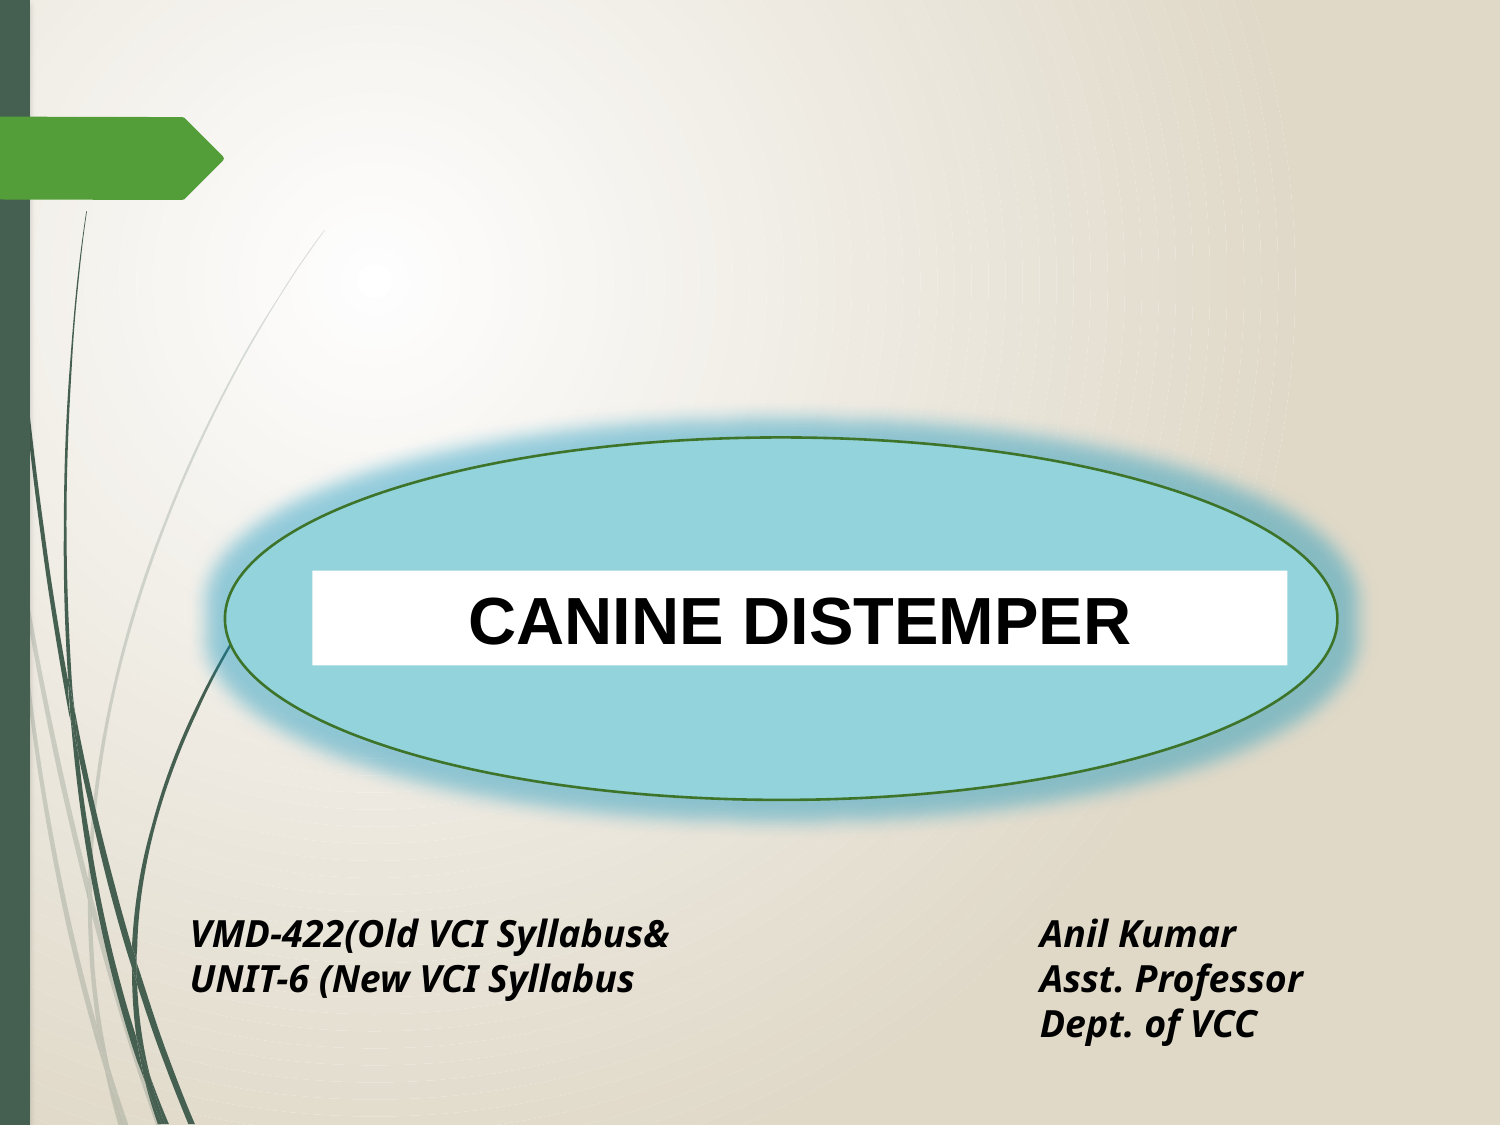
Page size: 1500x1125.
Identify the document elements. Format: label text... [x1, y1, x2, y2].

text_box CANINE DISTEMPER [312, 570, 1288, 666]
text_box Anil Kumar Asst. Professor Dept. of VCC [1024, 902, 1408, 1053]
text_box [223, 436, 1339, 802]
text_box VMD-422(Old VCI Syllabus& UNIT-6 (New VCI Syllabus [174, 902, 850, 1008]
